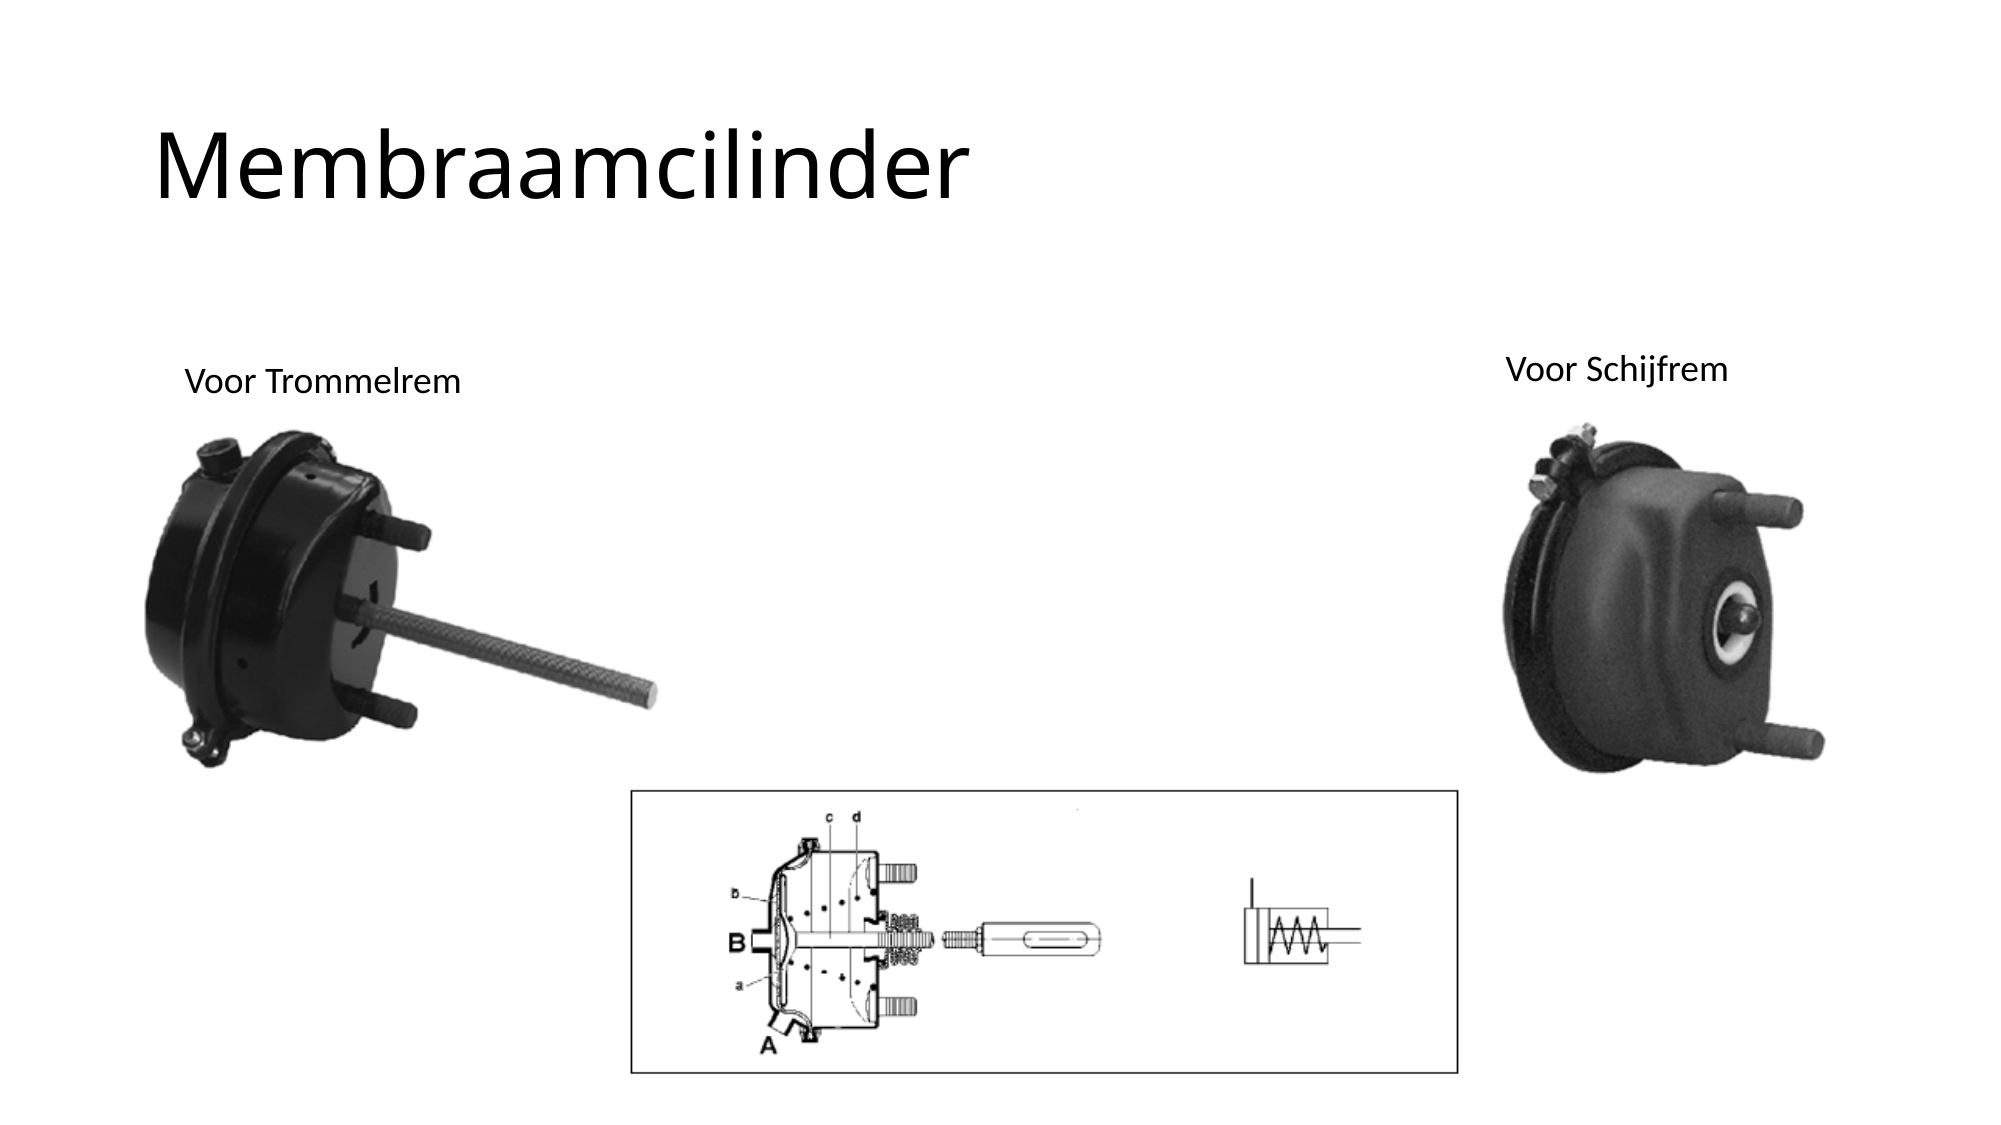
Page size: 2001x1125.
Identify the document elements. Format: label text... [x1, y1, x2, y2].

text_box Voor Schijfrem [1490, 336, 1925, 397]
title Membraamcilinder [137, 59, 1863, 278]
picture [620, 781, 1468, 1085]
picture [1490, 413, 1836, 782]
text_box Voor Trommelrem [169, 348, 652, 409]
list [137, 424, 662, 770]
